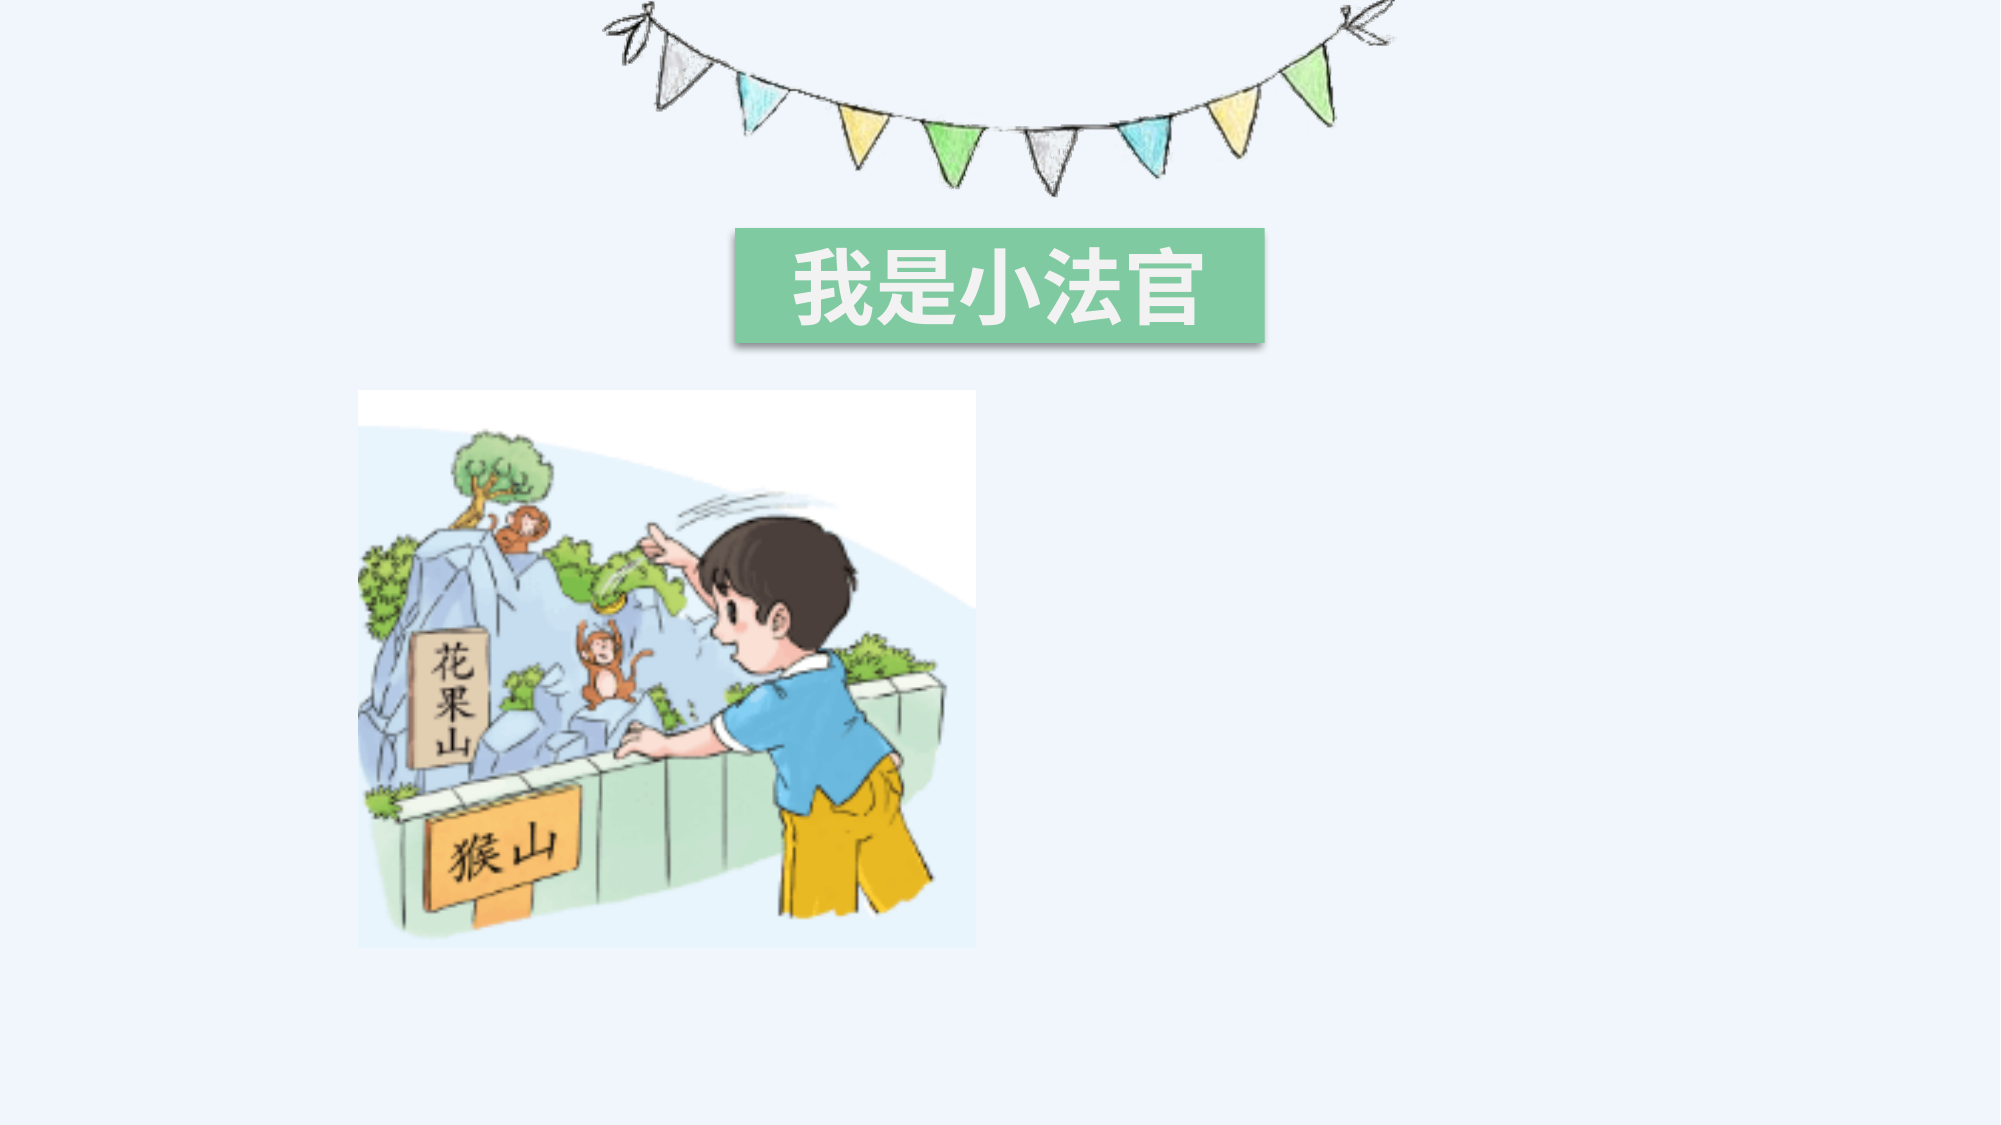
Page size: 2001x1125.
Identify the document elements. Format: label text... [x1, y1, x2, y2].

text_box 我是小法官 [735, 237, 1265, 343]
picture [358, 390, 976, 948]
picture [589, 0, 1411, 237]
